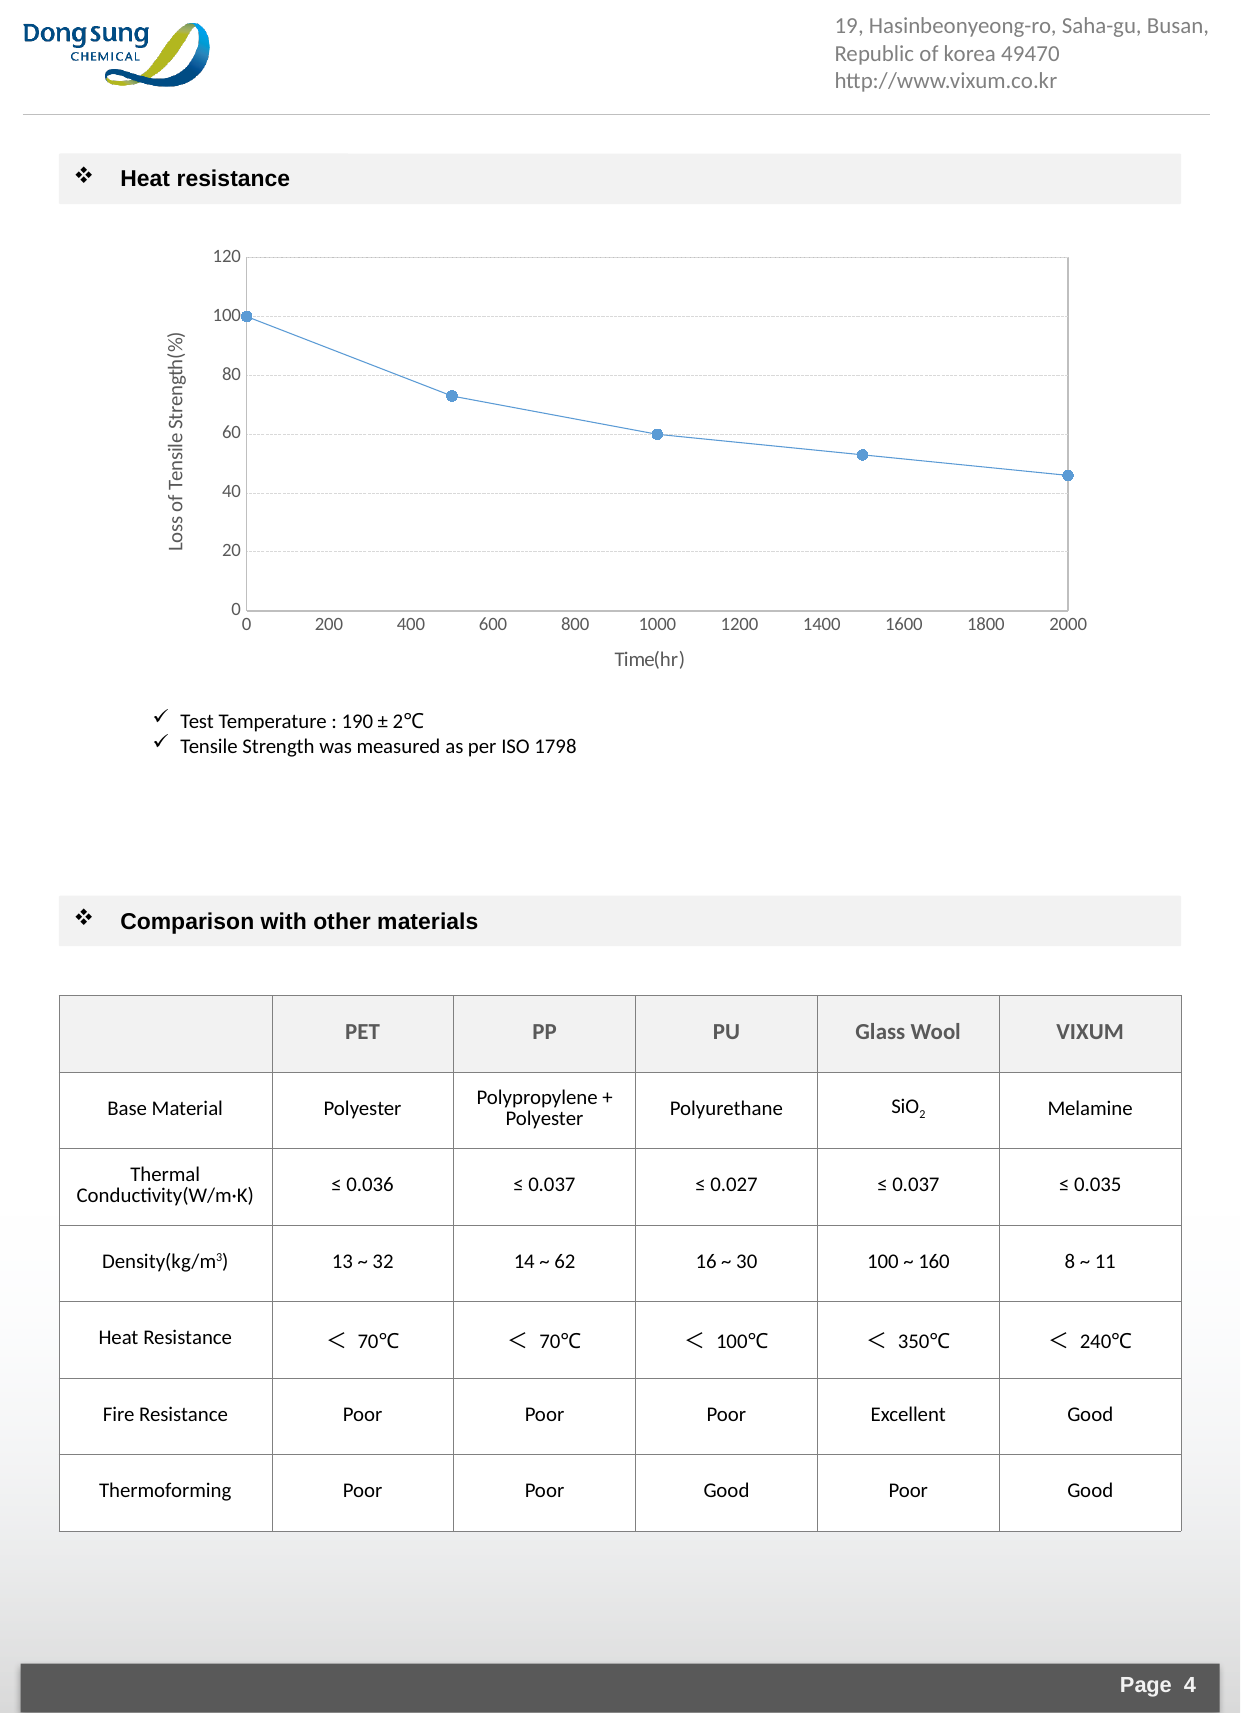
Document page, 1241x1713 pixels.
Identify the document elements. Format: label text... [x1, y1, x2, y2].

table_cell SiO2 [818, 1073, 999, 1148]
text_box [57, 894, 1183, 948]
table_cell 16 ~ 30 [636, 1226, 817, 1301]
text_box [57, 152, 1183, 206]
table_cell 100 ~ 160 [818, 1226, 999, 1301]
table_cell Good [1000, 1379, 1181, 1454]
text_box [20, 1663, 1221, 1713]
table_cell Thermoforming [60, 1455, 272, 1531]
table_header VIXUM [1000, 996, 1181, 1072]
table_header PU [636, 996, 817, 1072]
table_cell ≤ 0.027 [636, 1149, 817, 1225]
text_box Test Temperature : 190 ± 2℃ Tensile Strength was measured as per ISO 1798 [137, 703, 872, 766]
table_cell Good [636, 1455, 817, 1531]
table_header PP [454, 996, 635, 1072]
table_cell ≤ 0.037 [818, 1149, 999, 1225]
table_cell Good [1000, 1455, 1181, 1531]
text_box 19, Hasinbeonyeong-ro, Saha-gu, Busan, Republic of korea 49470 http://www.vixum.co.kr [819, 3, 1241, 101]
table_cell ＜ 70℃ [273, 1302, 453, 1378]
table_cell Polyurethane [636, 1073, 817, 1148]
table_cell ≤ 0.036 [273, 1149, 453, 1225]
table_cell Polypropylene + Polyester [454, 1073, 635, 1148]
table_cell Melamine [1000, 1073, 1181, 1148]
table_cell 14 ~ 62 [454, 1226, 635, 1301]
table_cell Poor [636, 1379, 817, 1454]
text_box Page 4 [949, 1663, 1211, 1705]
picture [6, 0, 224, 128]
table_cell ＜ 350℃ [818, 1302, 999, 1378]
table_cell Polyester [273, 1073, 453, 1148]
table_cell ≤ 0.037 [454, 1149, 635, 1225]
table_cell Thermal Conductivity(W/m·K) [60, 1149, 272, 1225]
table_cell Poor [818, 1455, 999, 1531]
table_cell ＜ 100℃ [636, 1302, 817, 1378]
table_cell Poor [454, 1455, 635, 1531]
table_cell 8 ~ 11 [1000, 1226, 1181, 1301]
table_cell ＜ 70℃ [454, 1302, 635, 1378]
table_cell ≤ 0.035 [1000, 1149, 1181, 1225]
table_header PET [273, 996, 453, 1072]
table_cell Poor [273, 1455, 453, 1531]
table_cell 13 ~ 32 [273, 1226, 453, 1301]
text_box Comparison with other materials [58, 898, 790, 941]
table_cell Poor [273, 1379, 453, 1454]
text_box Heat resistance [58, 156, 790, 199]
table_cell Poor [454, 1379, 635, 1454]
table_cell Heat Resistance [60, 1302, 272, 1378]
table_header Glass Wool [818, 996, 999, 1072]
table_header [60, 996, 272, 1072]
text_box [0, 1214, 1241, 1713]
chart [133, 239, 1107, 703]
table_cell Fire Resistance [60, 1379, 272, 1454]
table_cell Base Material [60, 1073, 272, 1148]
table_cell Density(kg/m3) [60, 1226, 272, 1301]
table_cell Excellent [818, 1379, 999, 1454]
table_cell ＜ 240℃ [1000, 1302, 1181, 1378]
